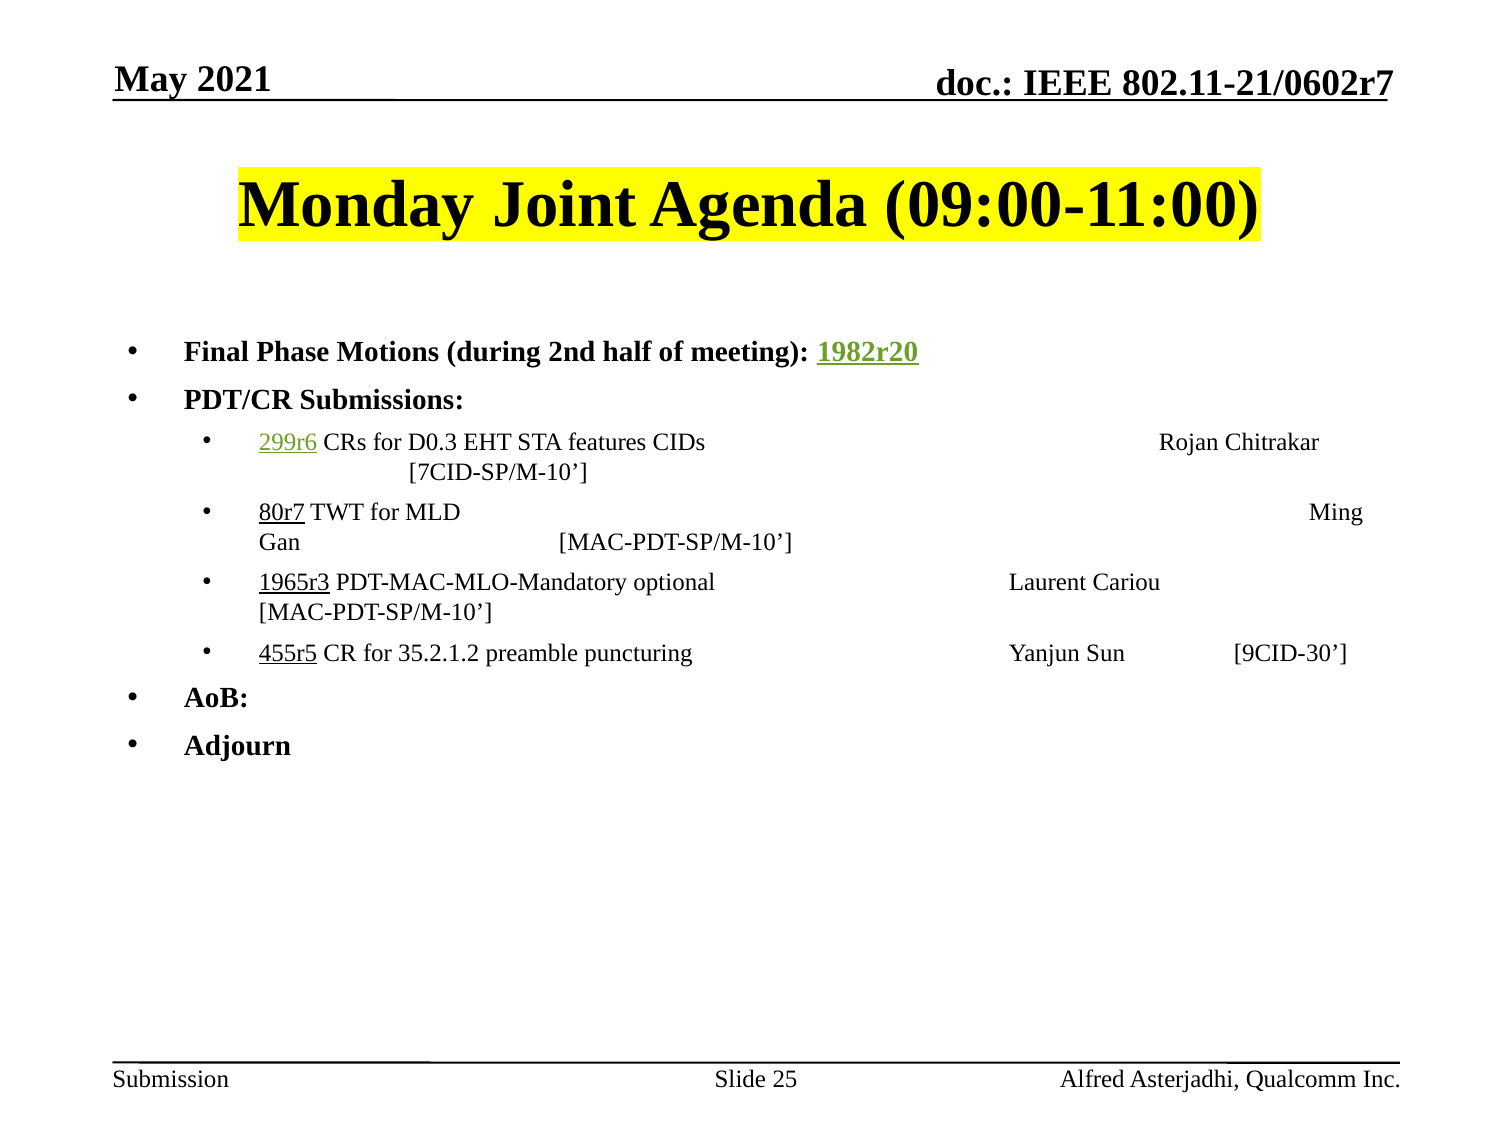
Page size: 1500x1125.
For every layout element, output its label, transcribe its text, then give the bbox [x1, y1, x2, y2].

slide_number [114, 54, 423, 100]
list Final Phase Motions (during 2nd half of meeting): 1982r20 PDT/CR Submissions: 299r6 CRs for D0.3 EHT STA features CIDs Rojan Chitrakar [7CID-SP/M-10’] 80r7 TWT for MLD Ming Gan [MAC-PDT-SP/M-10’] 1965r3 PDT-MAC-MLO-Mandatory optional Laurent Cariou [MAC-PDT-SP/M-10’] 455r5 CR for 35.2.1.2 preamble puncturing Yanjun Sun [9CID-30’] AoB: Adjourn [112, 324, 1388, 1063]
slide_number Slide 25 [712, 1061, 800, 1123]
title Monday Joint Agenda (09:00-11:00) [112, 112, 1388, 288]
footer Alfred Asterjadhi, Qualcomm Inc. [878, 1061, 1402, 1093]
